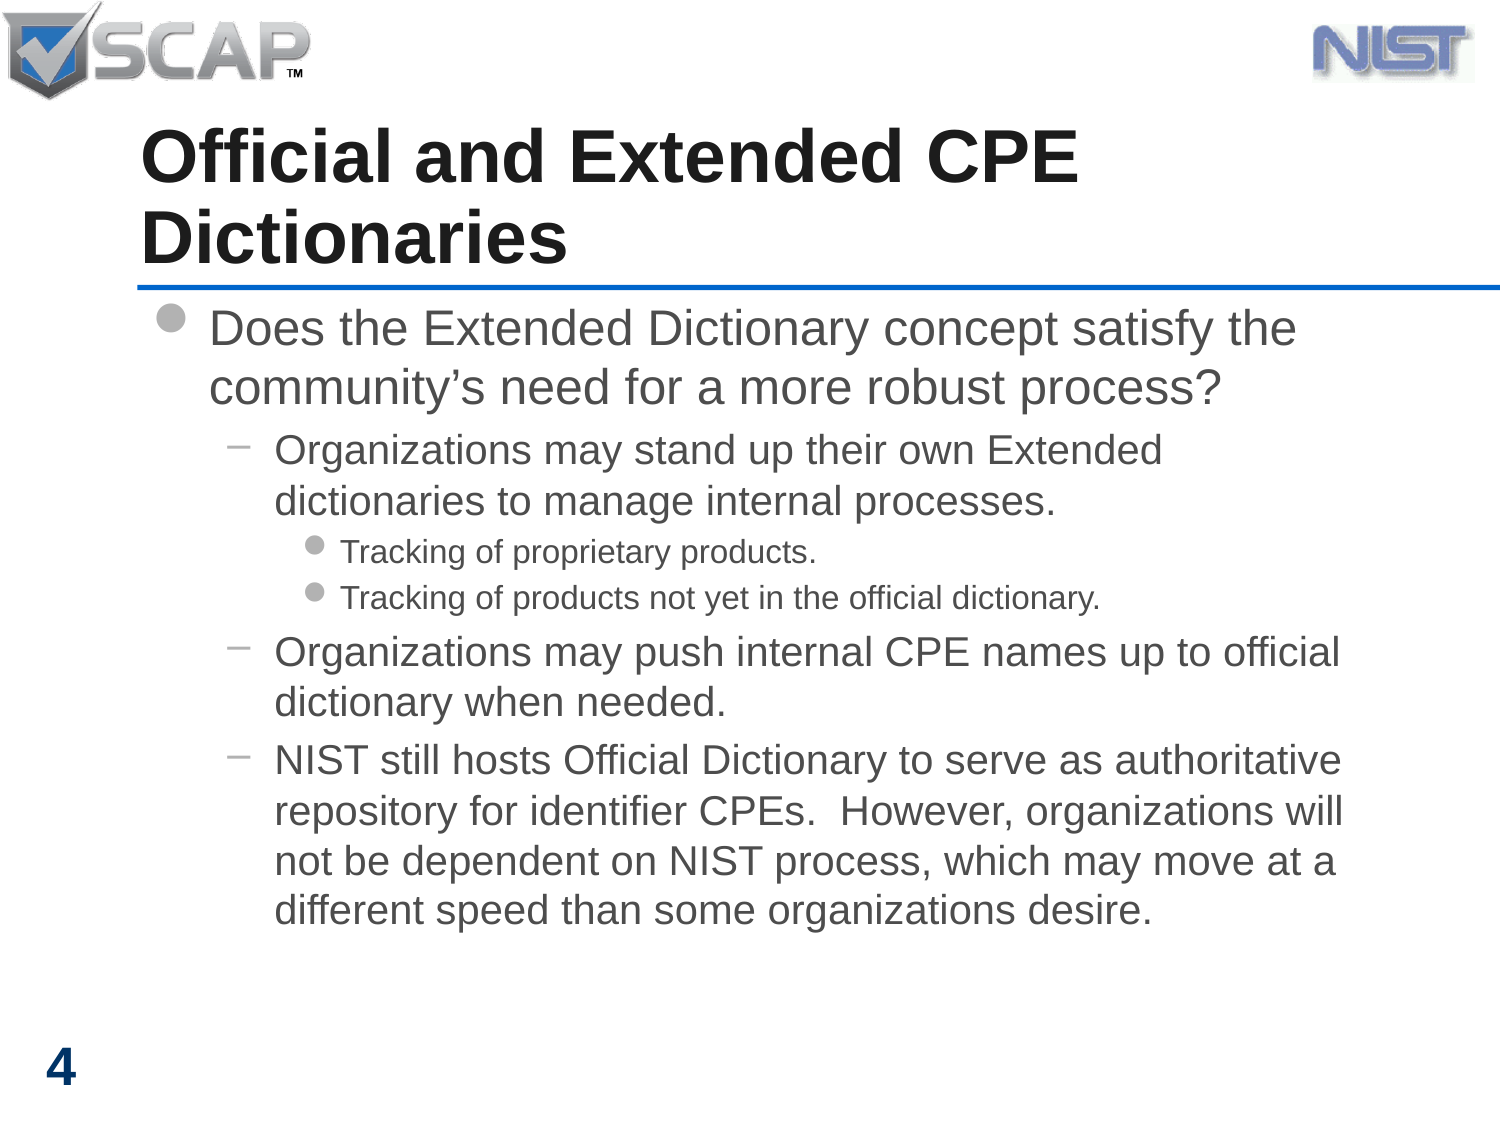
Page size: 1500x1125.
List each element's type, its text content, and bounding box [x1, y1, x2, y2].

picture [1312, 24, 1475, 83]
picture [0, 0, 313, 103]
list Does the Extended Dictionary concept satisfy the community’s need for a more robust process? Organizations may stand up their own Extended dictionaries to manage internal processes. Tracking of proprietary products. Tracking of products not yet in the official dictionary. Organizations may push internal CPE names up to official dictionary when needed. NIST still hosts Official Dictionary to serve as authoritative repository for identifier CPEs. However, organizations will not be dependent on NIST process, which may move at a different speed than some organizations desire. [137, 287, 1400, 1026]
title Official and Extended CPE Dictionaries [124, 99, 1426, 288]
slide_number 4 [13, 1023, 111, 1105]
